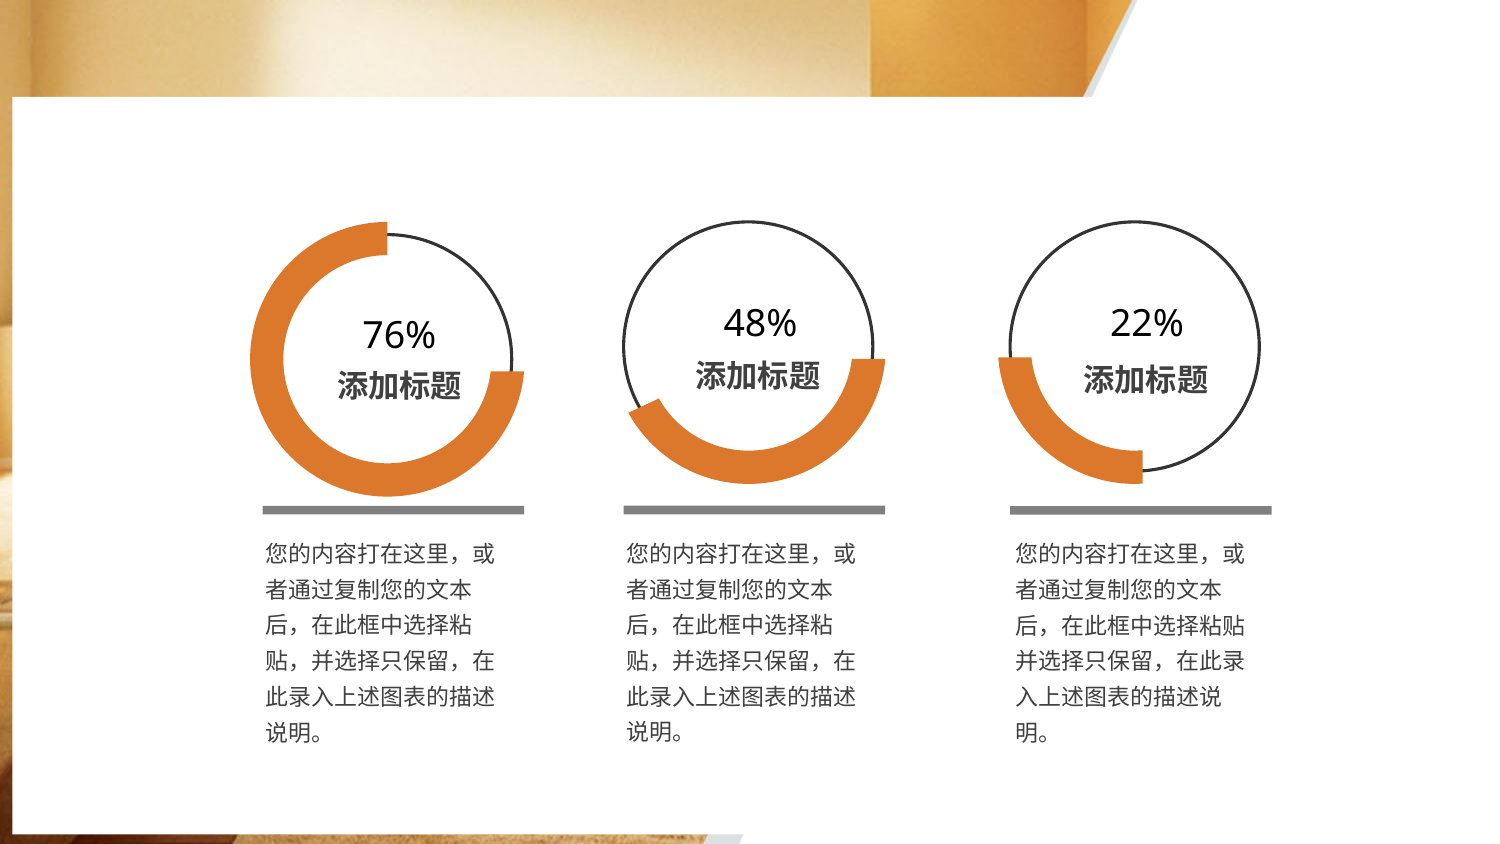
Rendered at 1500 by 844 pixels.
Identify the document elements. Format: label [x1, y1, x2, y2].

text_box [998, 221, 1260, 485]
text_box [611, 505, 895, 720]
text_box [250, 505, 525, 790]
picture [0, 0, 1500, 844]
text_box [1000, 505, 1276, 757]
text_box [249, 221, 525, 497]
text_box [623, 221, 886, 485]
